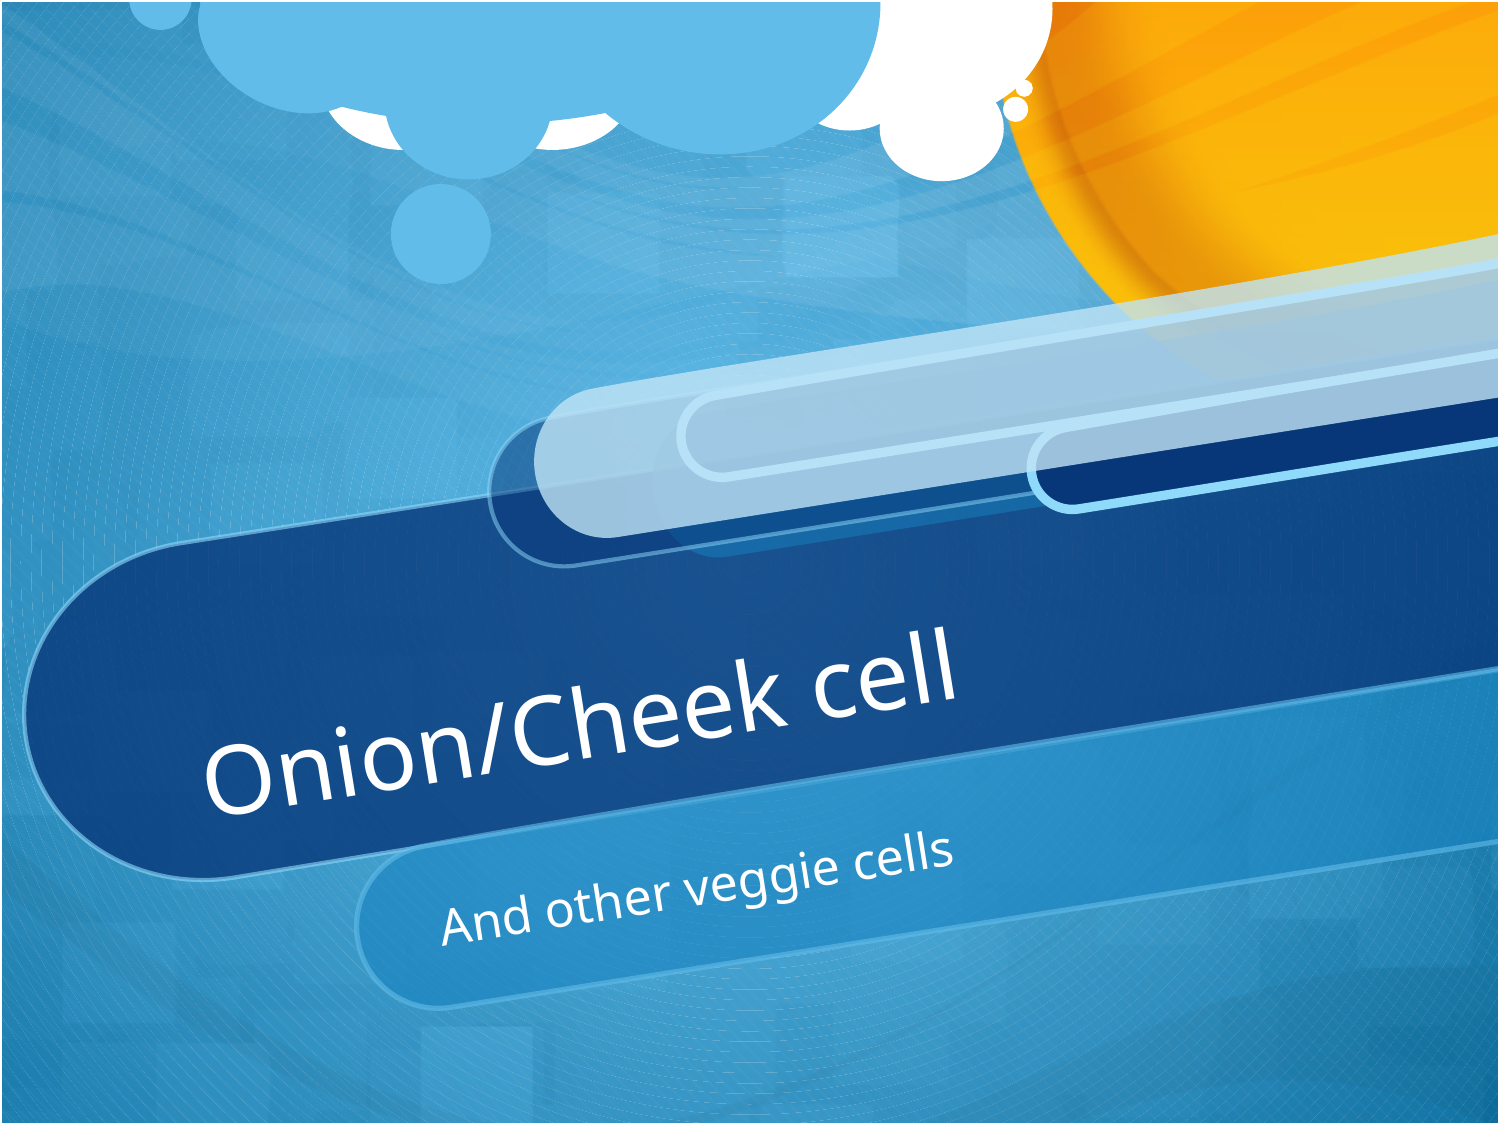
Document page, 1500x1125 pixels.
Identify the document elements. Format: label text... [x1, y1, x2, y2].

subtitle And other veggie cells [413, 690, 1474, 1003]
picture [360, 673, 1498, 1005]
title Onion/Cheek cell [154, 387, 1420, 849]
picture [2, 2, 1498, 1123]
